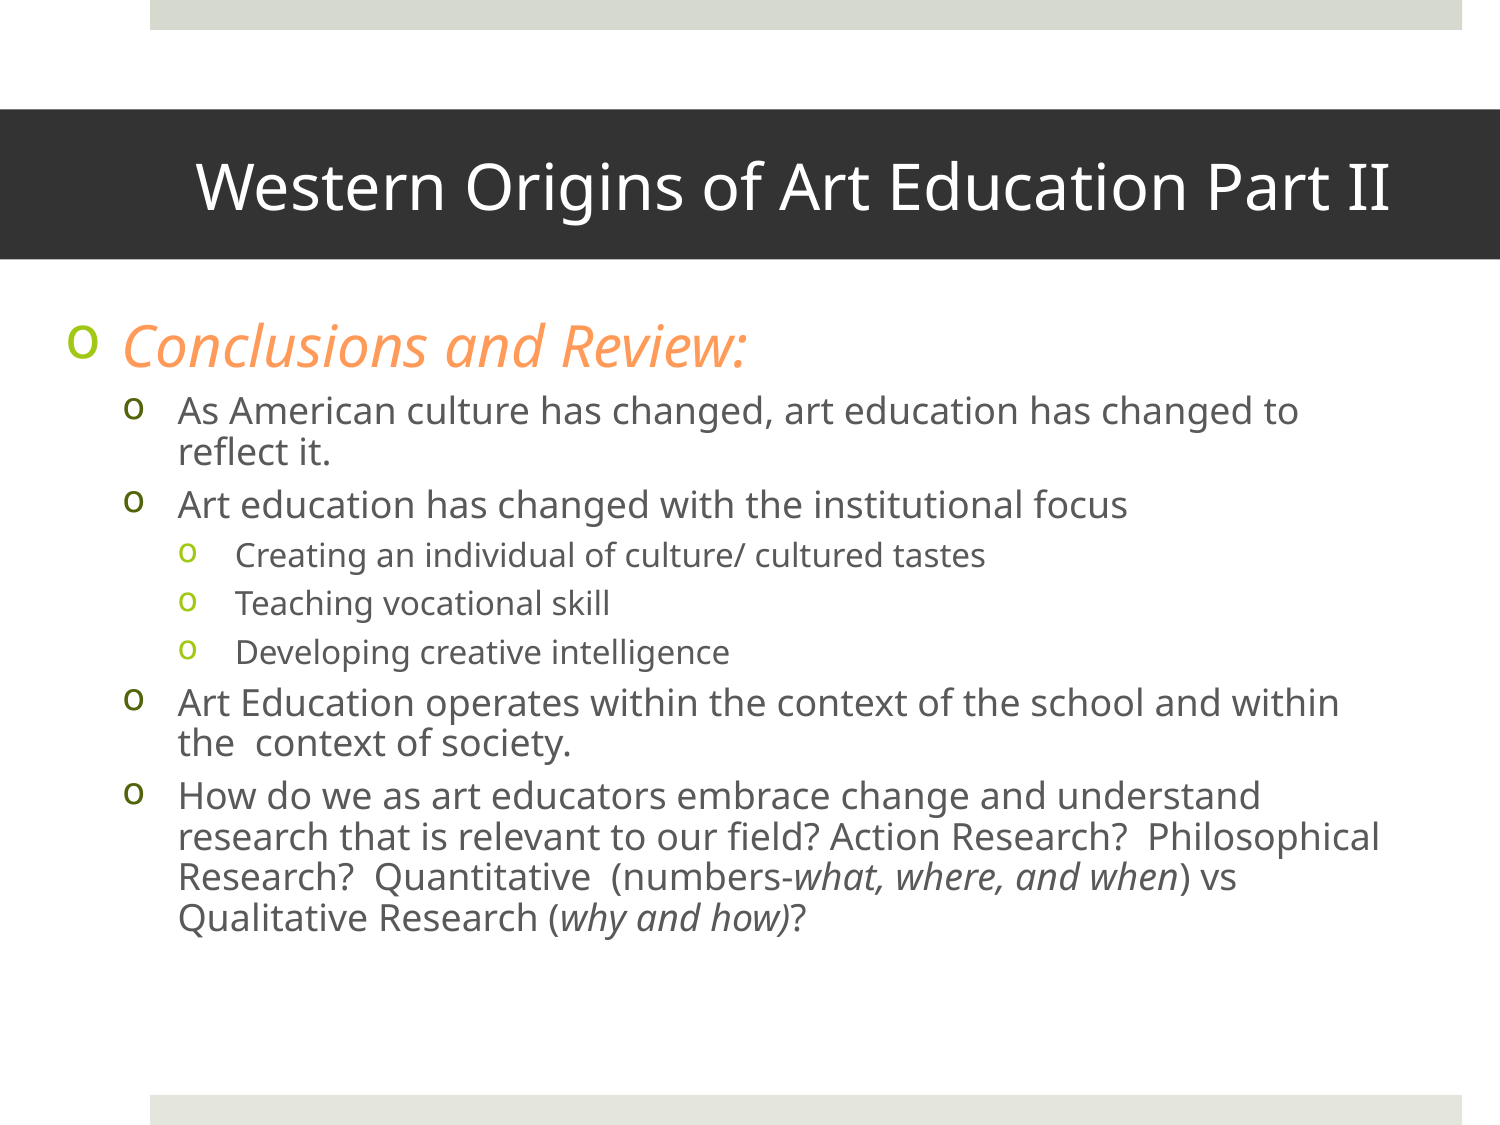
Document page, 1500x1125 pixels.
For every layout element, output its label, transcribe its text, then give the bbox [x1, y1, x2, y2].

list Conclusions and Review: As American culture has changed, art education has changed to reflect it. Art education has changed with the institutional focus Creating an individual of culture/ cultured tastes Teaching vocational skill Developing creative intelligence Art Education operates within the context of the school and within the context of society. How do we as art educators embrace change and understand research that is relevant to our field? Action Research? Philosophical Research? Quantitative (numbers-what, where, and when) vs Qualitative Research (why and how)? [50, 309, 1400, 1063]
title Western Origins of Art Education Part II [0, 109, 1500, 260]
